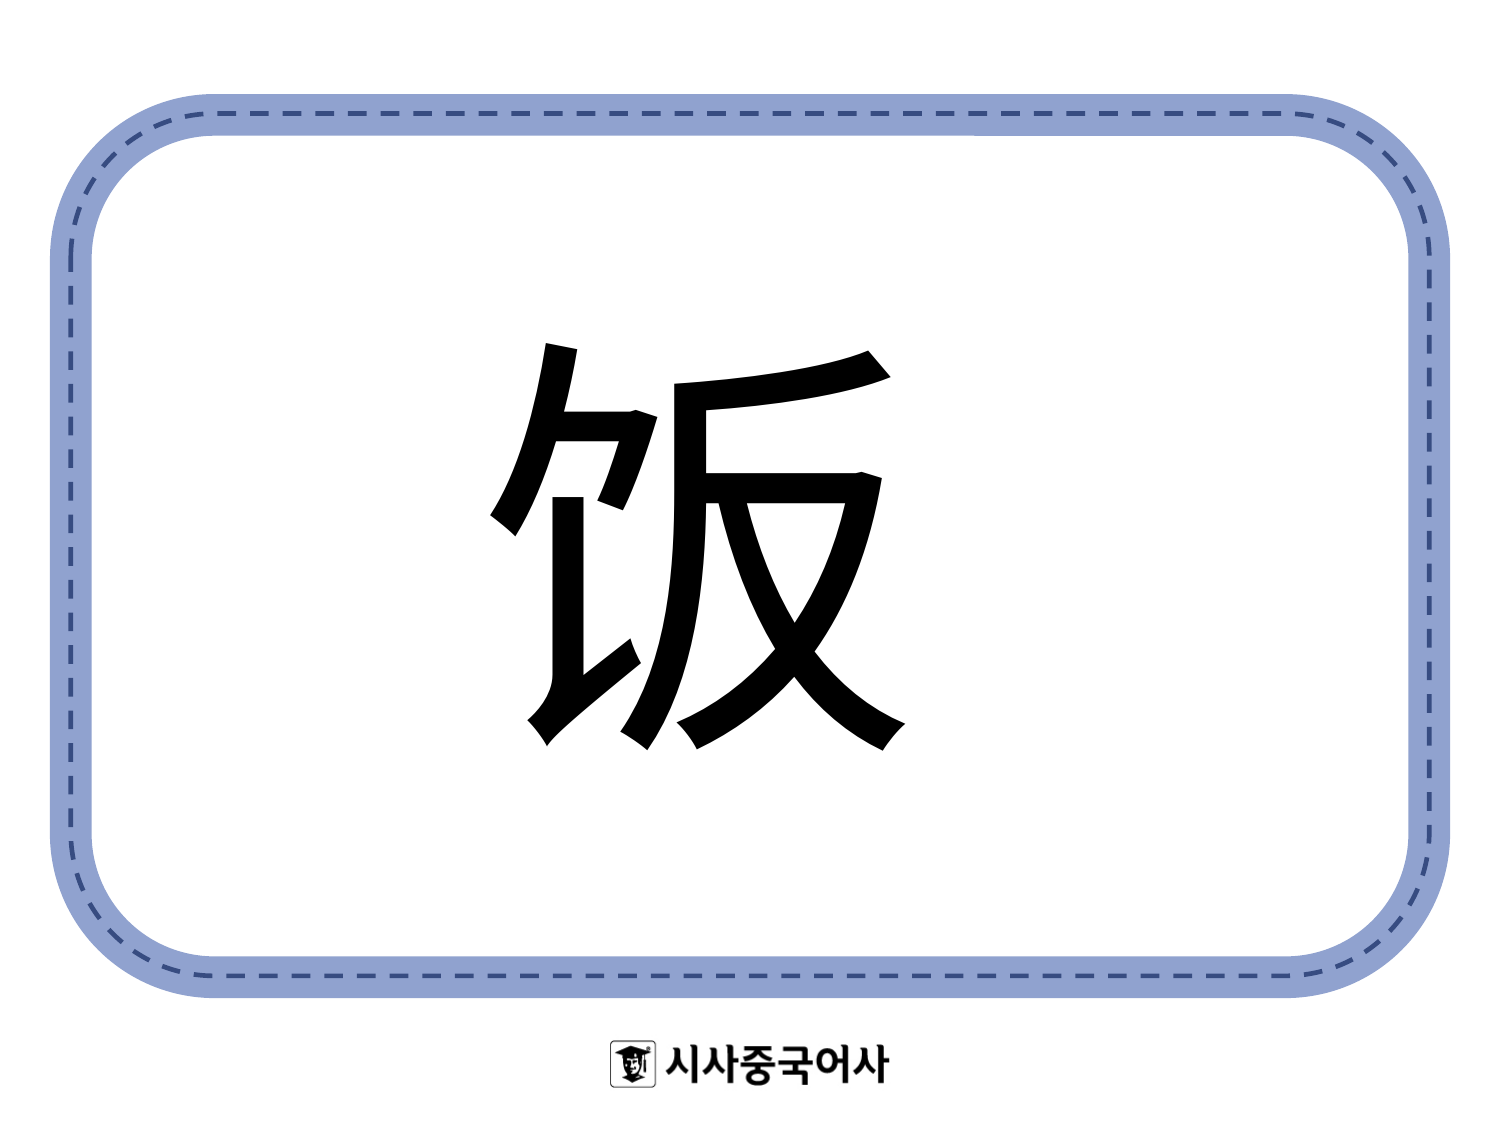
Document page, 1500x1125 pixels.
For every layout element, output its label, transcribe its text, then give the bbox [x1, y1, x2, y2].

picture [602, 1034, 898, 1094]
text_box 饭 [145, 189, 1354, 853]
